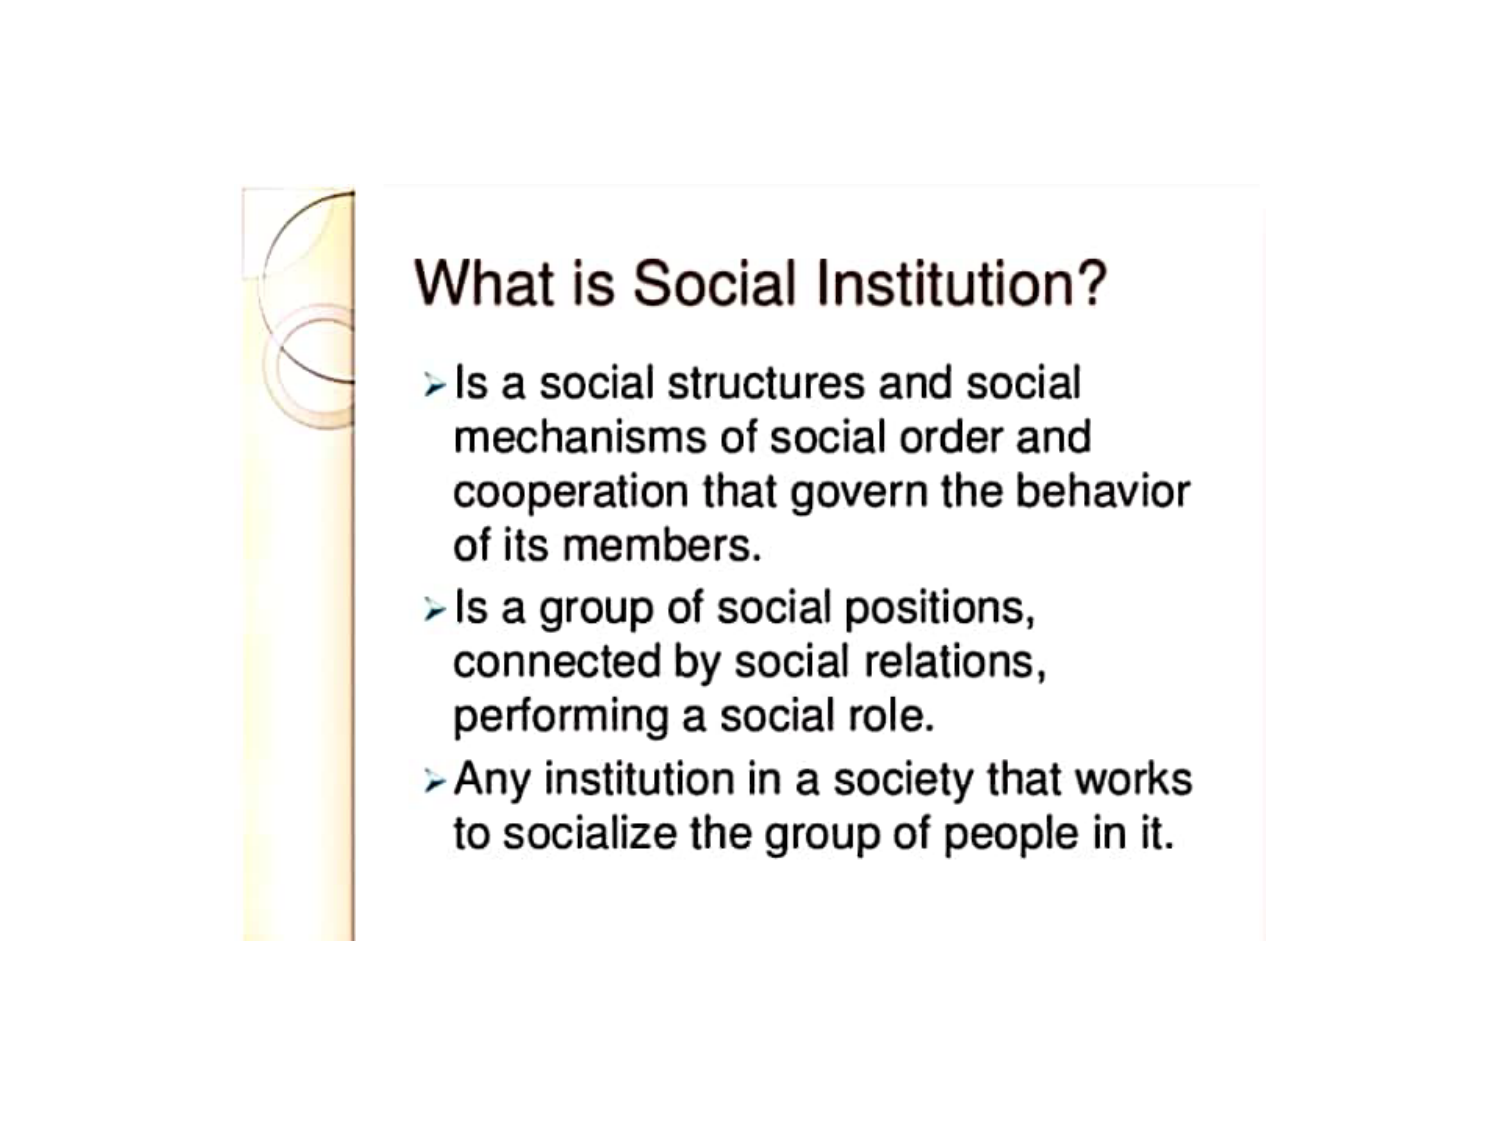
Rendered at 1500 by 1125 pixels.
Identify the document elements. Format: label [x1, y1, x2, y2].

picture [234, 184, 1266, 941]
